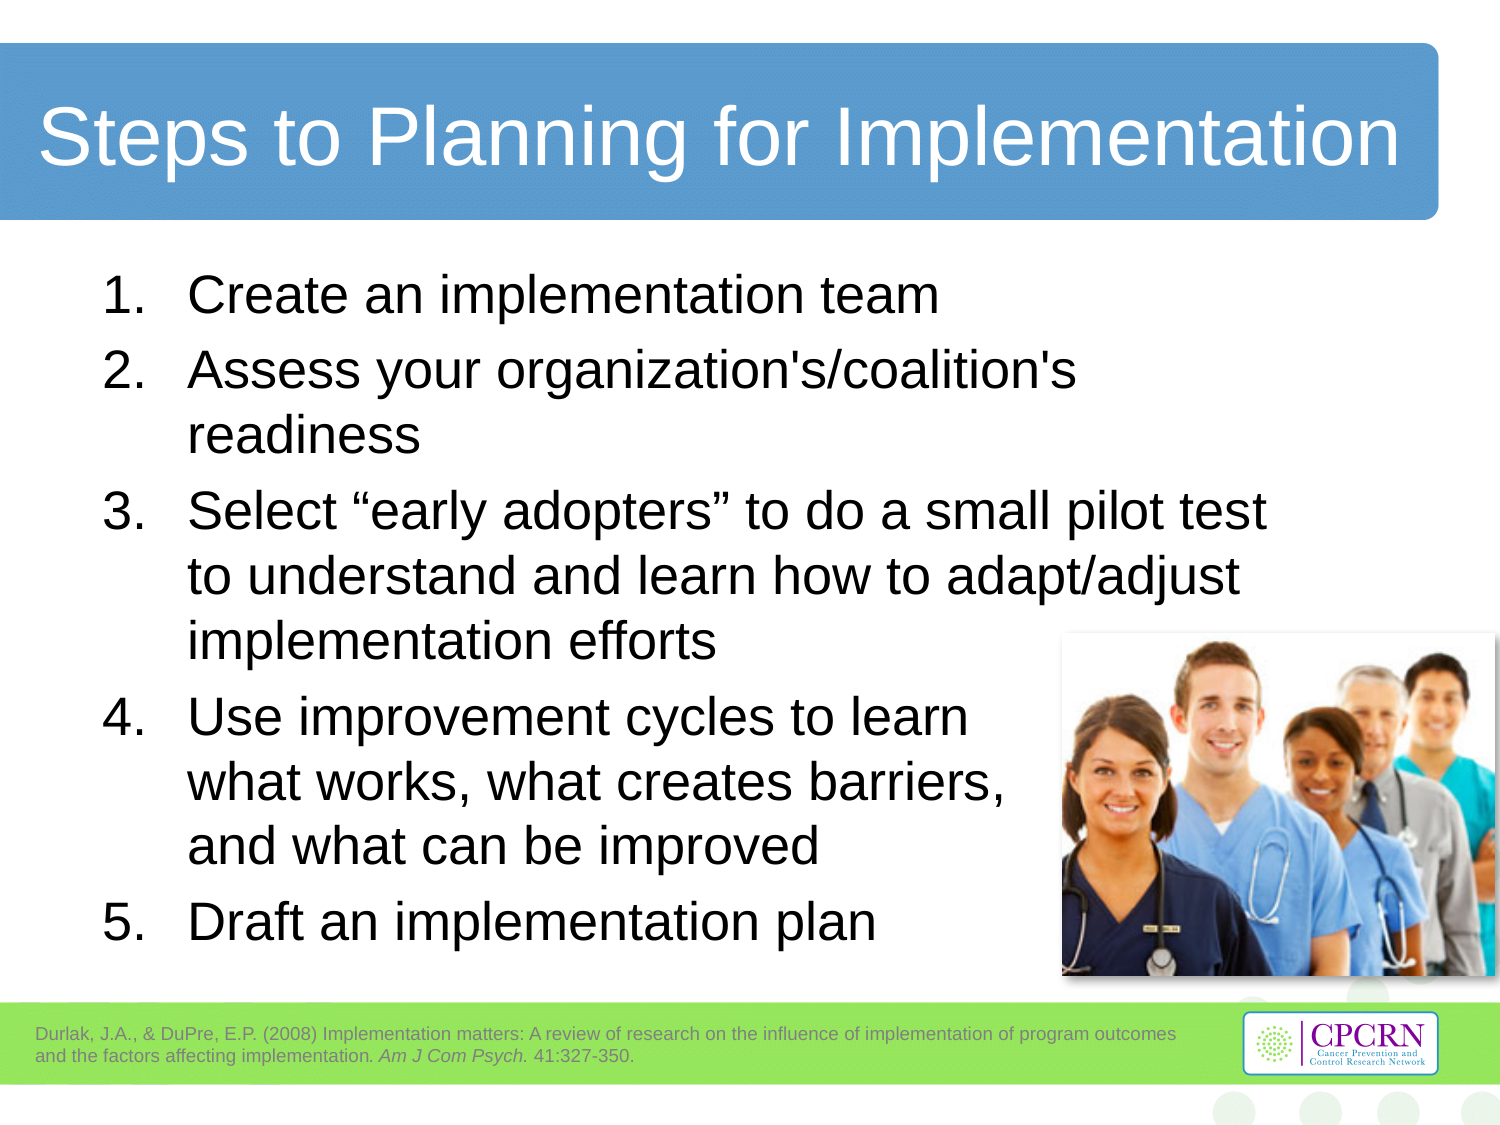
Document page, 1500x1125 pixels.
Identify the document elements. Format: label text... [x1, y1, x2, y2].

title Steps to Planning for Implementation [22, 50, 1460, 214]
list Create an implementation team Assess your organization's/coalition's readiness Select “early adopters” to do a small pilot test to understand and learn how to adapt/adjust implementation efforts Use improvement cycles to learn what works, what creates barriers, and what can be improved Draft an implementation plan [87, 251, 1313, 965]
text_box Durlak, J.A., & DuPre, E.P. (2008) Implementation matters: A review of research on the influence of implementation of program outcomes and the factors affecting implementation. Am J Com Psych. 41:327-350. [20, 1014, 1209, 1075]
picture [0, 0, 1500, 1125]
